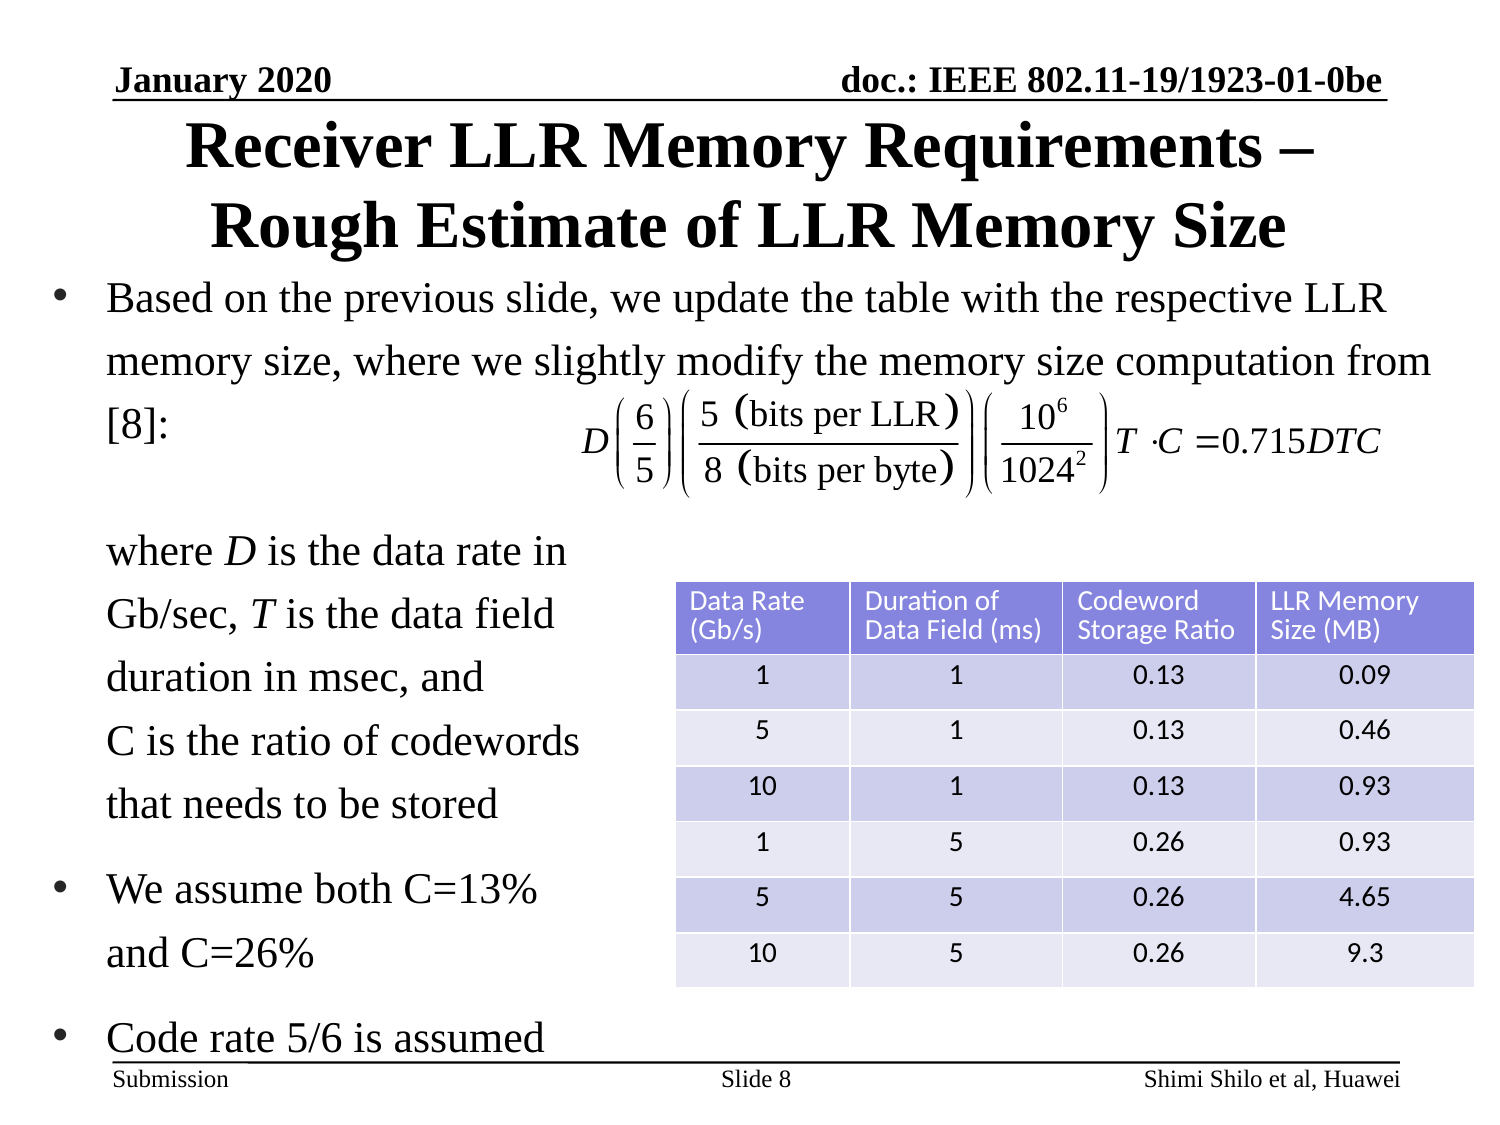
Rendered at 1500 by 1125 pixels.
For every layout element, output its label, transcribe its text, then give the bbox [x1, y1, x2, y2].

table_cell 0.26 [1063, 934, 1255, 987]
table_cell 0.46 [1257, 711, 1474, 765]
table_cell 5 [851, 934, 1062, 987]
table_cell 0.93 [1257, 767, 1474, 821]
title Receiver LLR Memory Requirements – Rough Estimate of LLR Memory Size [112, 137, 1388, 226]
table_cell 1 [851, 767, 1062, 821]
table_cell 0.13 [1063, 767, 1255, 821]
table_cell 5 [851, 878, 1062, 932]
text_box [574, 381, 1388, 507]
table_cell 1 [676, 822, 849, 876]
table_cell 10 [676, 767, 849, 821]
table_cell 4.65 [1257, 878, 1474, 932]
table_cell 1 [676, 655, 849, 709]
table_cell 9.3 [1257, 934, 1474, 987]
table_cell 1 [851, 711, 1062, 765]
table_cell 0.09 [1257, 655, 1474, 709]
table_cell 0.13 [1063, 711, 1255, 765]
table_header Duration of Data Field (ms) [851, 582, 1062, 654]
table_cell 0.93 [1257, 822, 1474, 876]
table_cell 1 [851, 655, 1062, 709]
footer Shimi Shilo et al, Huawei [1140, 1061, 1402, 1093]
slide_number Slide 8 [712, 1076, 800, 1093]
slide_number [114, 54, 335, 101]
table_cell 0.26 [1063, 878, 1255, 932]
table_header Codeword Storage Ratio [1063, 582, 1255, 654]
table_cell 10 [676, 934, 849, 987]
table_cell 5 [676, 711, 849, 765]
table_cell 5 [851, 822, 1062, 876]
list Based on the previous slide, we update the table with the respective LLR memory size, where we slightly modify the memory size computation from [8]: where D is the data rate in Gb/sec, T is the data field duration in msec, and C is the ratio of codewords that needs to be stored We assume both C=13% and C=26% Code rate 5/6 is assumed [37, 249, 1476, 1076]
table_cell 0.13 [1063, 655, 1255, 709]
table_header Data Rate (Gb/s) [676, 582, 849, 654]
table_header LLR Memory Size (MB) [1257, 582, 1474, 654]
table_cell 0.26 [1063, 822, 1255, 876]
table_cell 5 [676, 878, 849, 932]
